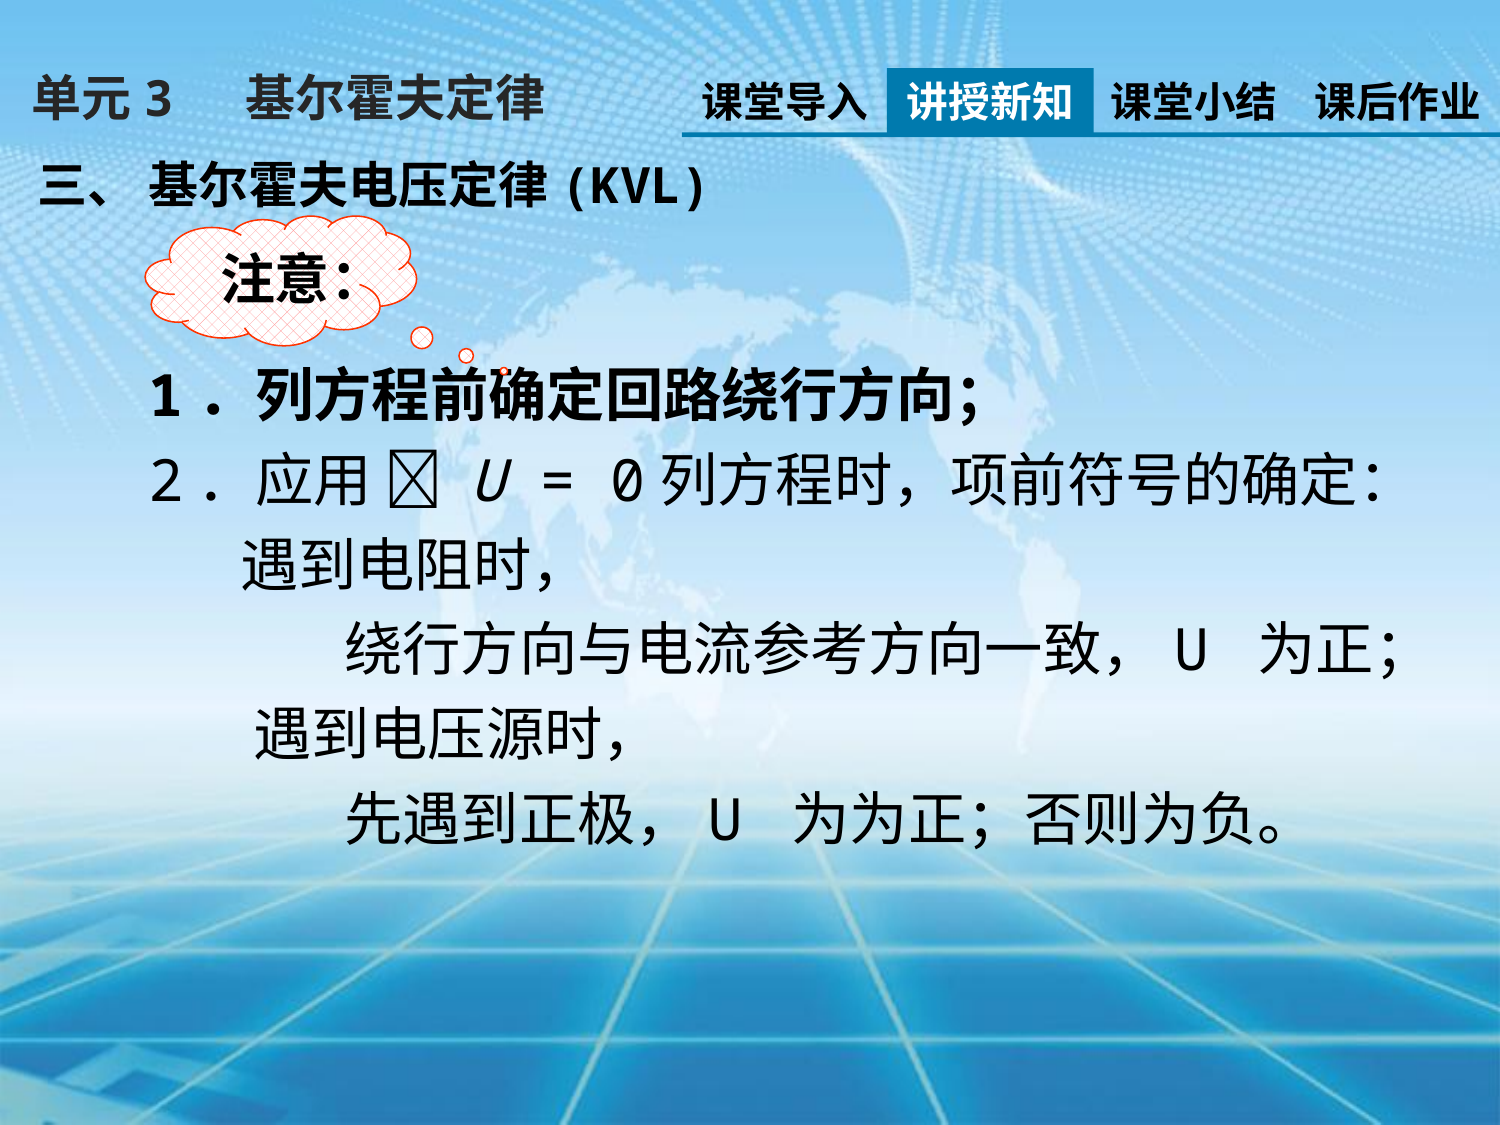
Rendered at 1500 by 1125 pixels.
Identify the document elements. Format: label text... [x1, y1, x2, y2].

text_box 三、 基尔霍夫电压定律(KVL) [20, 177, 728, 276]
text_box 注意： [411, 326, 433, 349]
text_box 注意： [500, 367, 508, 375]
text_box 1．列方程前确定回路绕行方向； [133, 336, 1138, 435]
picture [0, 0, 1500, 1125]
text_box 注意： [145, 276, 417, 346]
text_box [16, 59, 1500, 135]
text_box 注意： [458, 348, 474, 364]
text_box 2．应用  U = 0列方程时，项前符号的确定： 遇到电阻时， 绕行方向与电流参考方向一致，U 为正； 遇到电压源时， 先遇到正极，U 为为正；否则为负。 [133, 435, 1452, 859]
